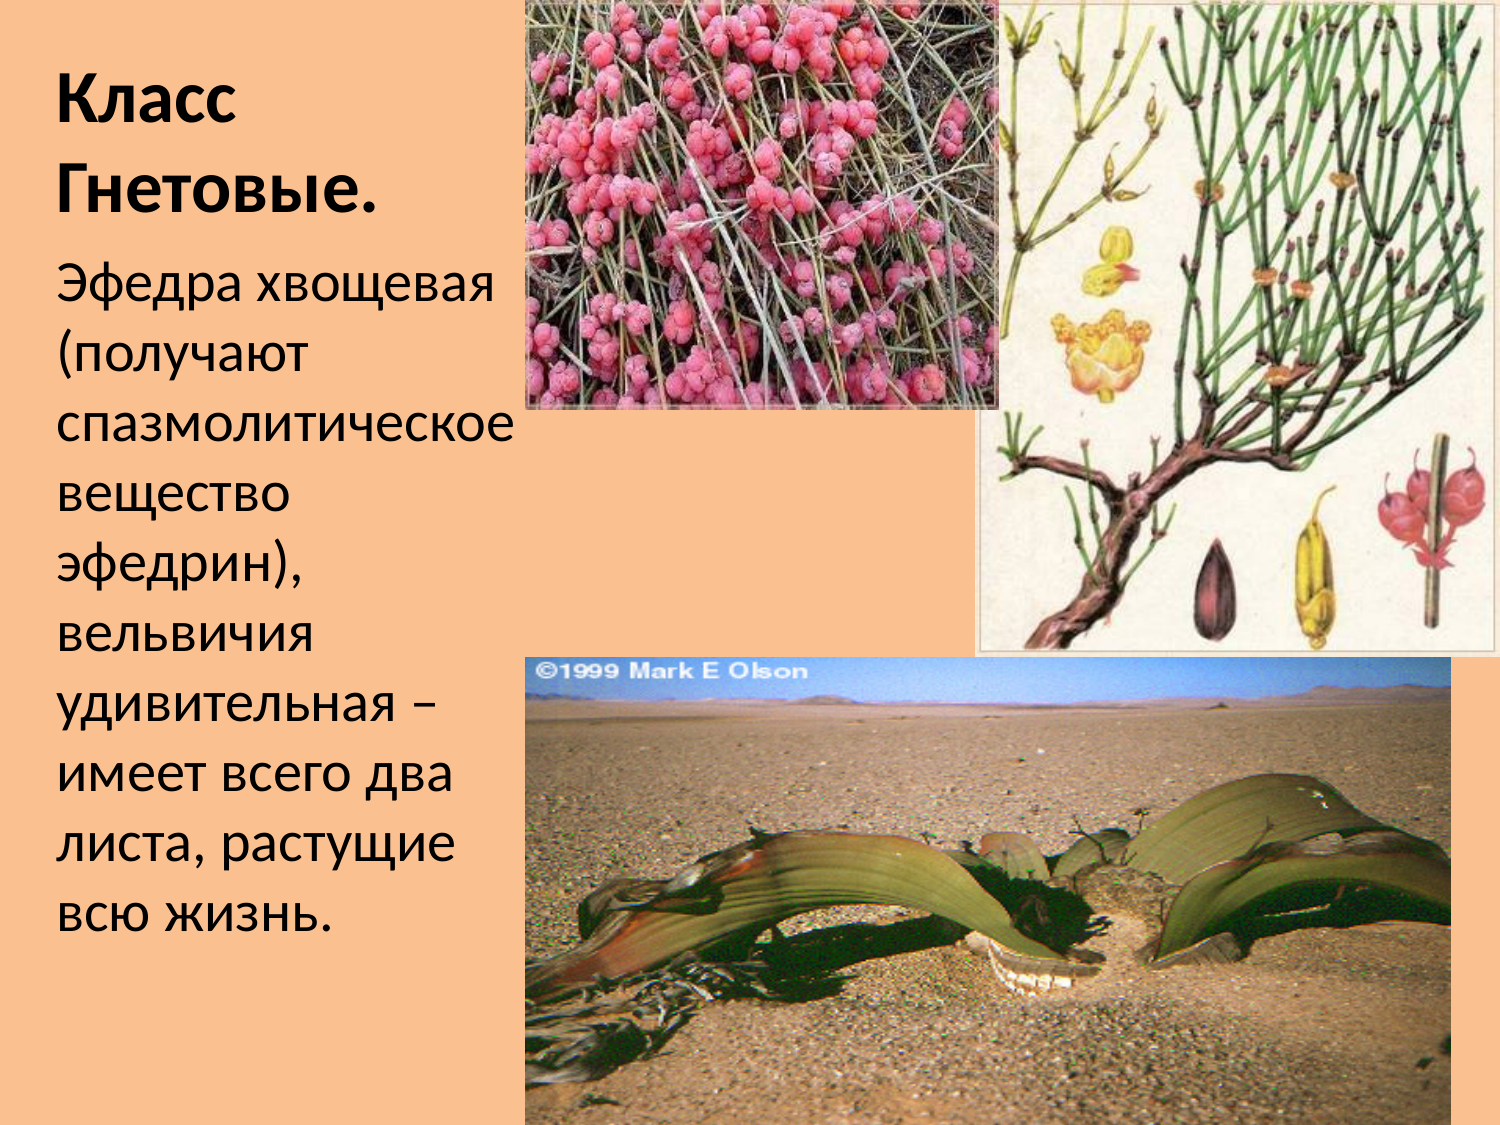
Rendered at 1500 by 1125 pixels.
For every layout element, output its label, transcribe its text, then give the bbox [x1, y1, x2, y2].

picture [525, 0, 999, 411]
list Эфедра хвощевая (получают спазмолитическое вещество эфедрин), вельвичия удивительная – имеет всего два листа, растущие всю жизнь. [40, 235, 550, 1006]
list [974, 0, 1500, 657]
picture [525, 657, 1451, 1125]
title Класс Гнетовые. [40, 44, 520, 235]
